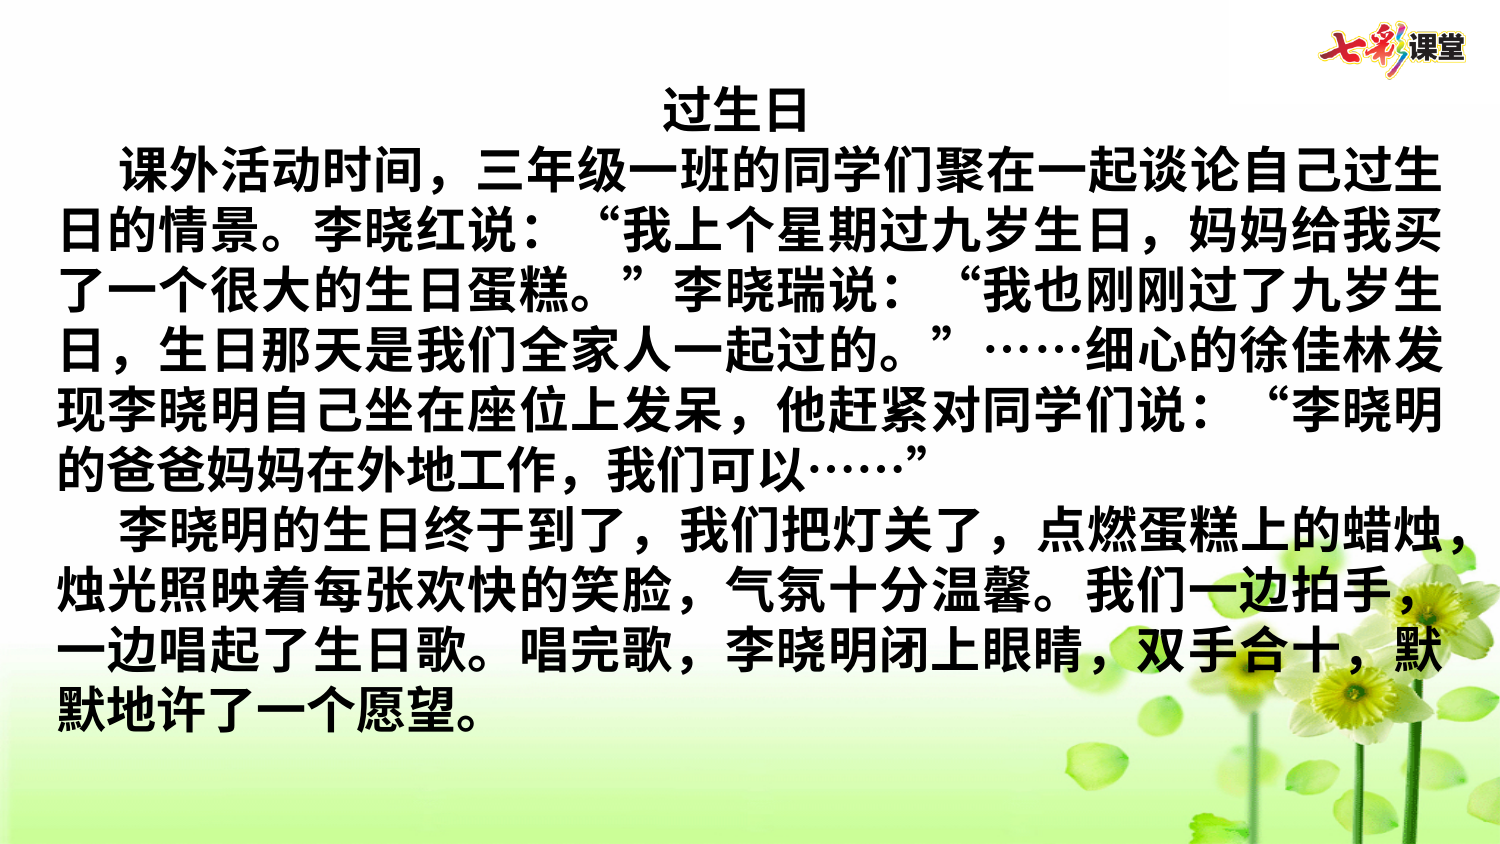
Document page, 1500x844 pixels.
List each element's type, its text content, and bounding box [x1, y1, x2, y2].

picture [0, 0, 1500, 844]
text_box 过生日 课外活动时间，三年级一班的同学们聚在一起谈论自己过生日的情景。李晓红说：“我上个星期过九岁生日，妈妈给我买了一个很大的生日蛋糕。”李晓瑞说：“我也刚刚过了九岁生日，生日那天是我们全家人一起过的。”……细心的徐佳林发现李晓明自己坐在座位上发呆，他赶紧对同学们说：“李晓明的爸爸妈妈在外地工作，我们可以……” 李晓明的生日终于到了，我们把灯关了，点燃蛋糕上的蜡烛，烛光照映着每张欢快的笑脸，气氛十分温馨。我们一边拍手，一边唱起了生日歌。唱完歌，李晓明闭上眼睛，双手合十，默默地许了一个愿望。 [41, 70, 1459, 746]
